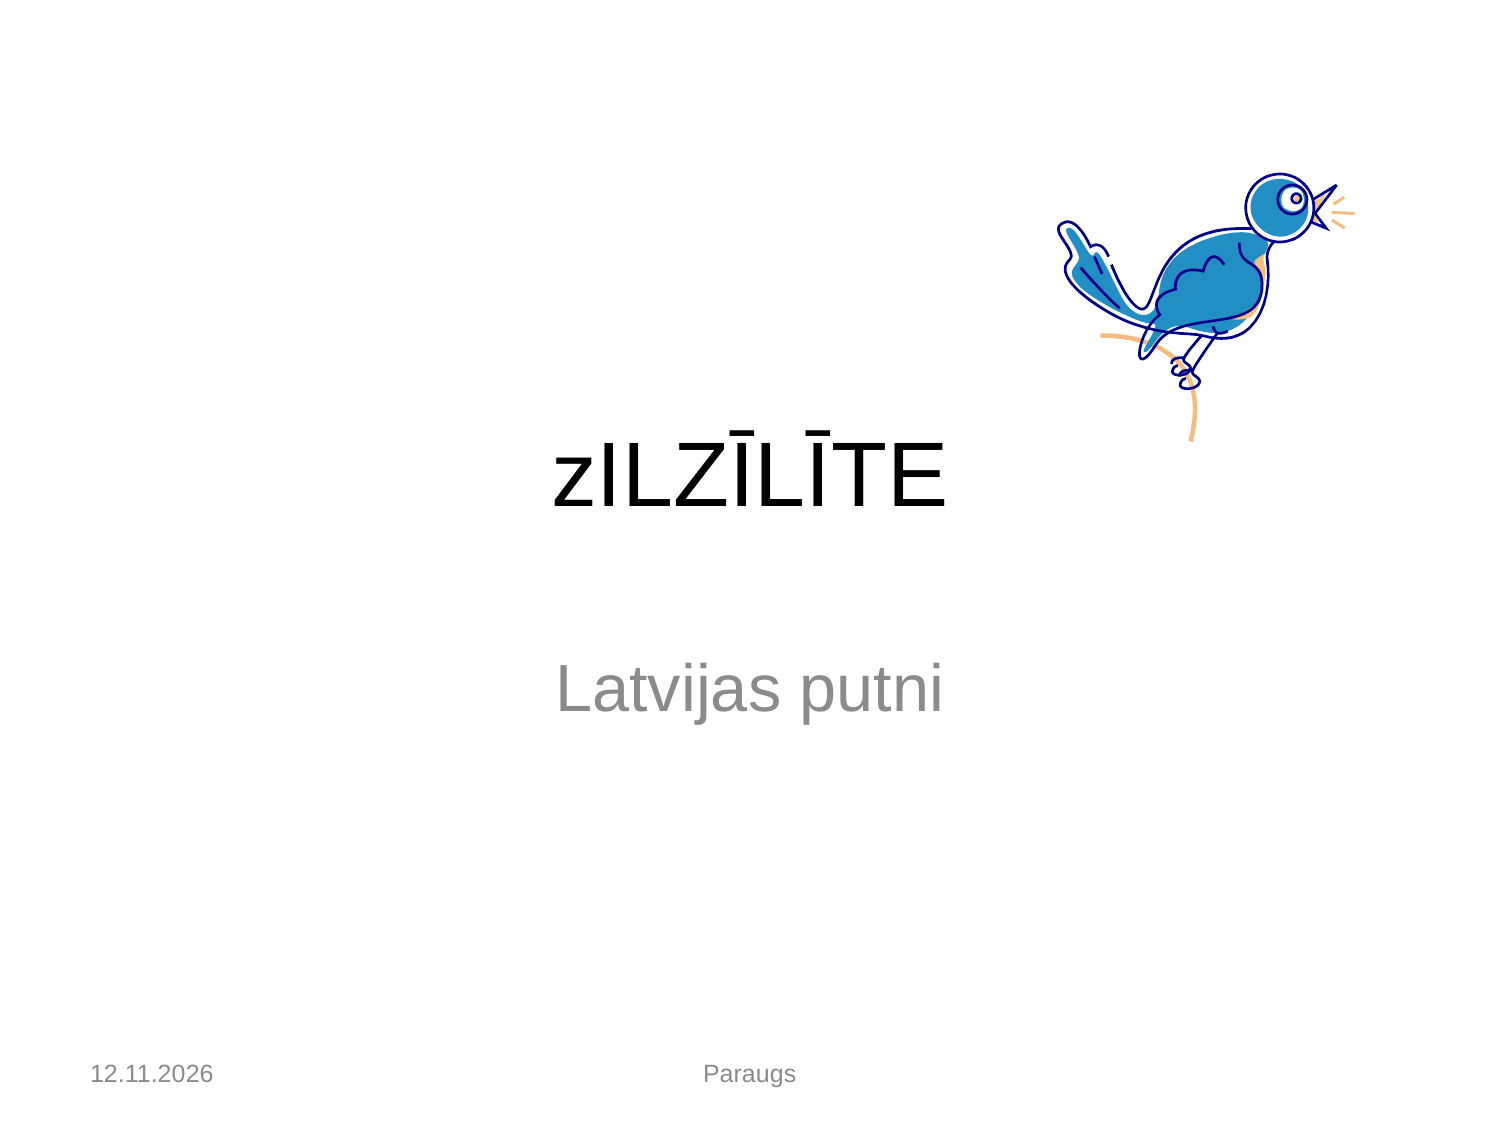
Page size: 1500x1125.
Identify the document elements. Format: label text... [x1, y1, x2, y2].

title zILZĪLĪTE [112, 349, 1388, 591]
picture [1056, 172, 1355, 443]
footer Paraugs [512, 1042, 988, 1103]
subtitle Latvijas putni [224, 637, 1276, 926]
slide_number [75, 1042, 425, 1103]
